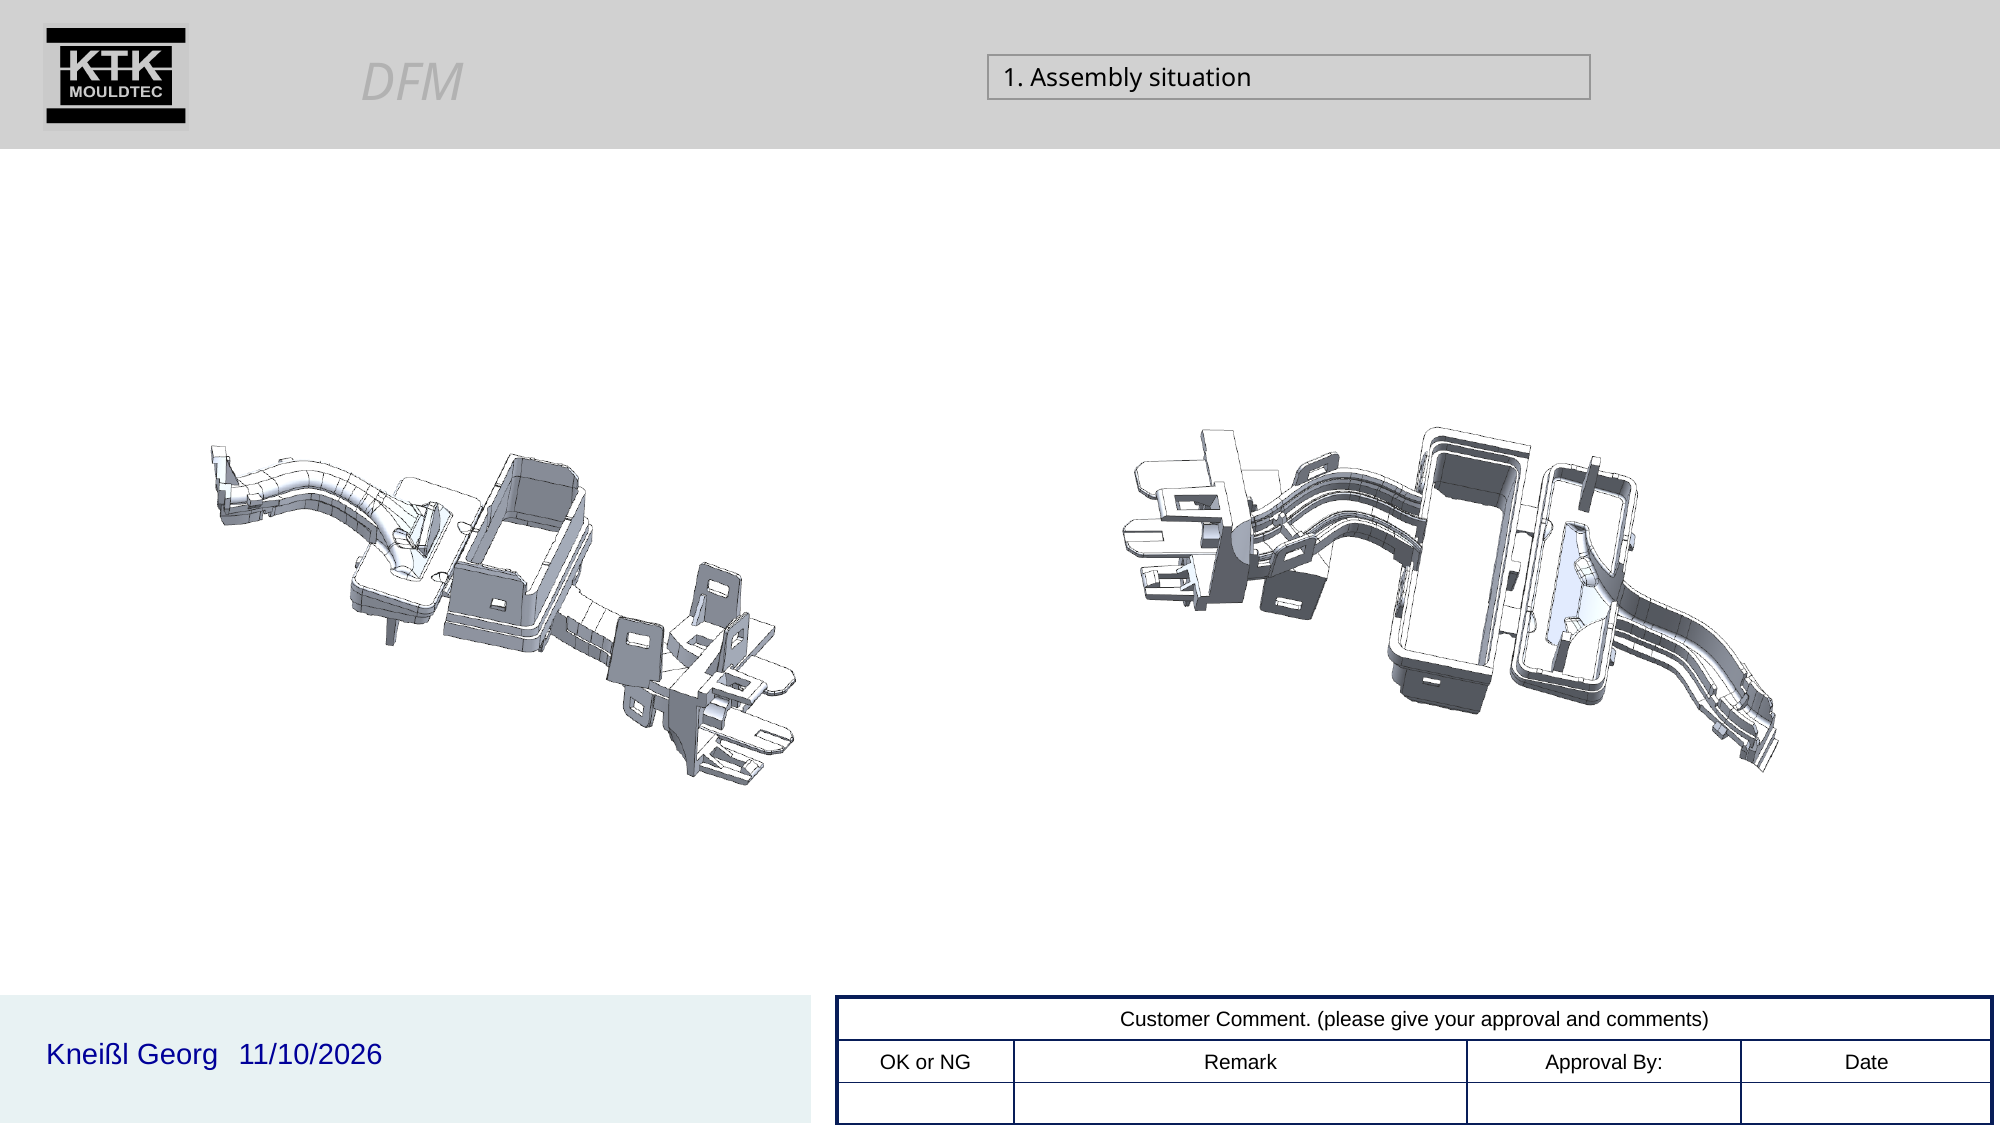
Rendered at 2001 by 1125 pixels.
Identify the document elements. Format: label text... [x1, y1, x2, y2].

picture [1117, 396, 1801, 787]
picture [188, 420, 821, 801]
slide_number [188, 1027, 433, 1106]
text_box 1. Assembly situation [988, 54, 1591, 100]
